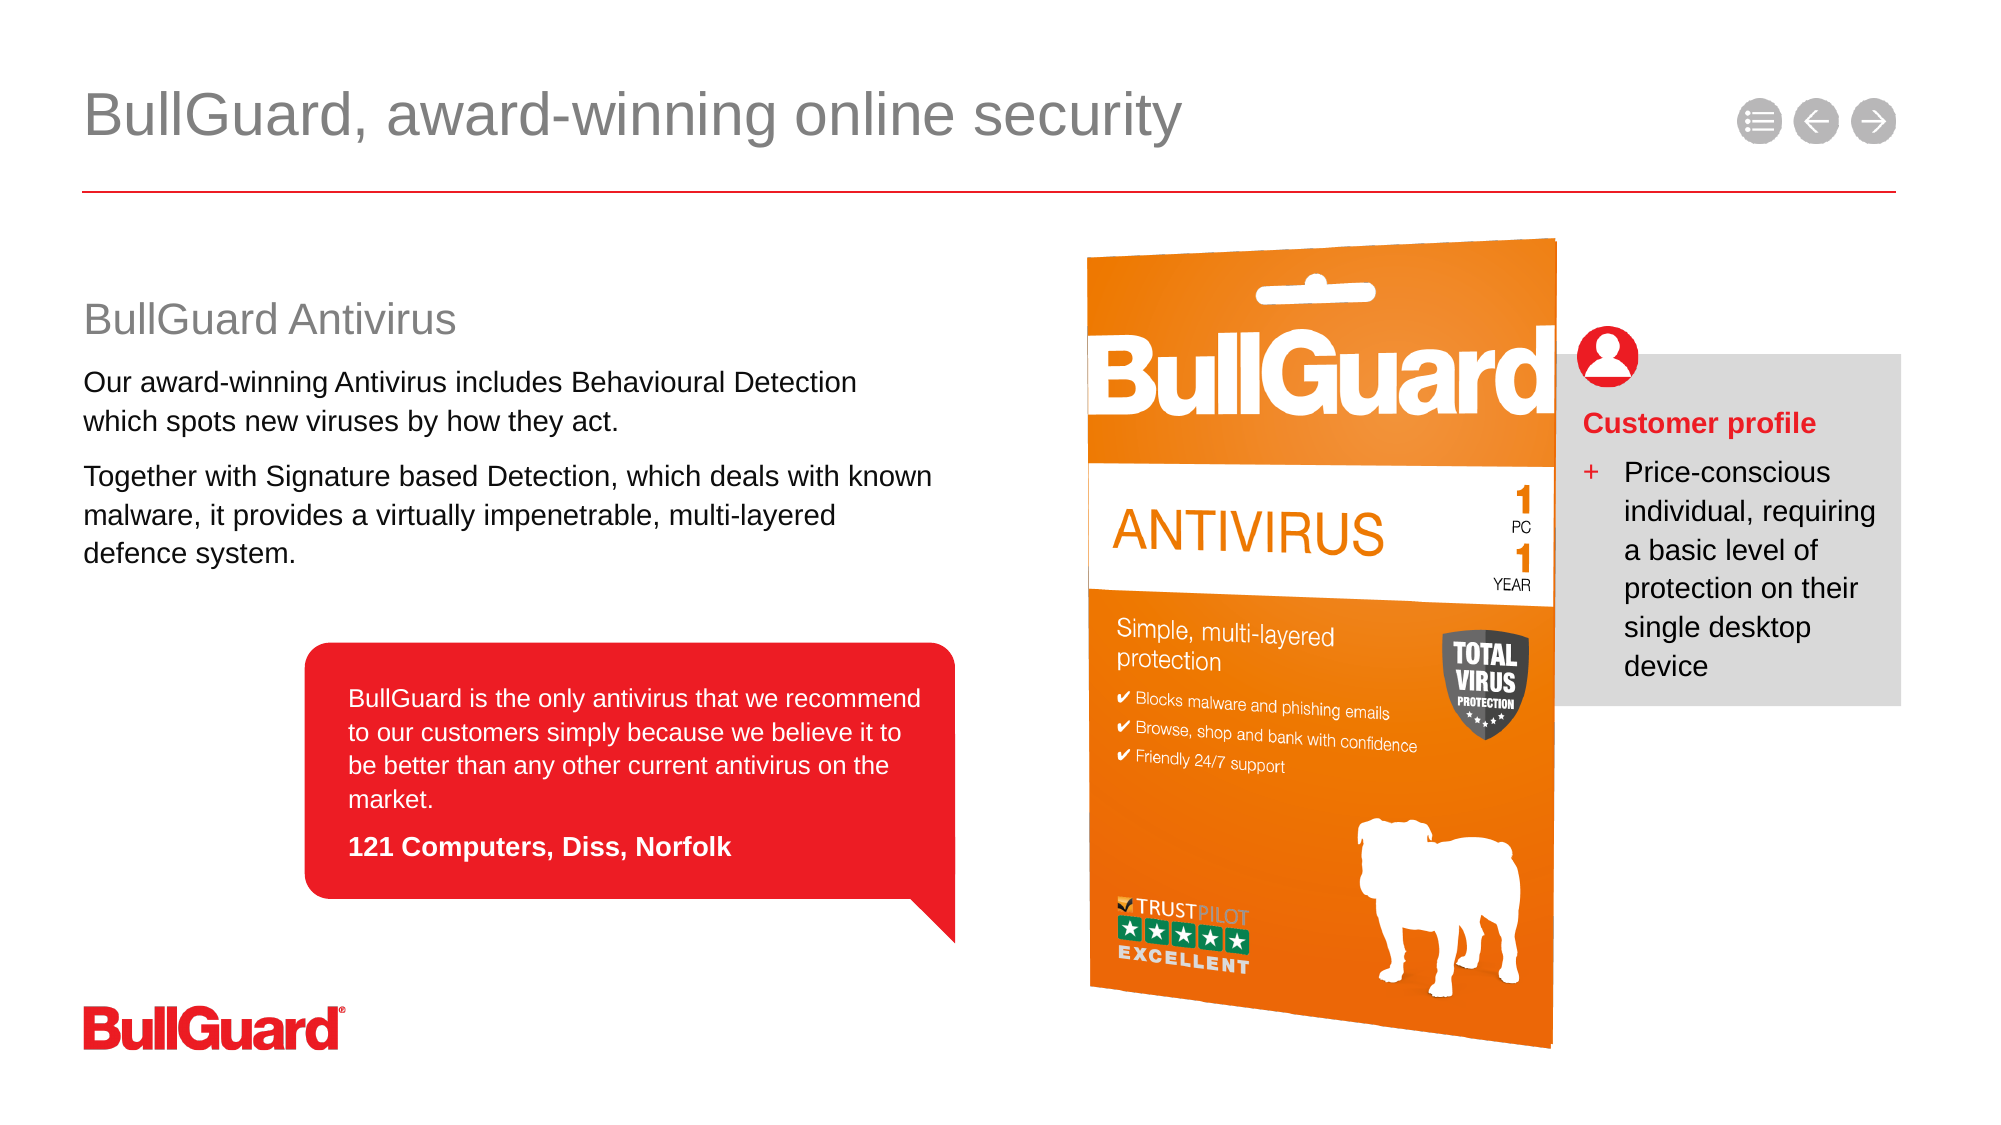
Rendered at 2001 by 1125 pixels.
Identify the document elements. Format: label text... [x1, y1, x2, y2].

picture [1793, 98, 1839, 144]
picture [1576, 325, 1639, 388]
text_box BullGuard is the only antivirus that we recommend to our customers simply because we believe it to be better than any other current antivirus on the market. 121 Computers, Diss, Norfolk [348, 678, 928, 862]
picture [1086, 236, 1557, 1050]
text_box BullGuard Antivirus Our award-winning Antivirus includes Behavioural Detection which spots new viruses by how they act. Together with Signature based Detection, which deals with known malware, it provides a virtually impenetrable, multi-layered defence system. [83, 284, 955, 825]
text_box [871, 835, 957, 946]
title BullGuard, award-winning online security [83, 83, 1661, 167]
text_box [303, 641, 957, 900]
picture [83, 1005, 346, 1054]
picture [1737, 98, 1782, 144]
text_box Customer profile Price-conscious individual, requiring a basic level of protection on their single desktop device [1557, 354, 1902, 707]
picture [1851, 98, 1896, 144]
